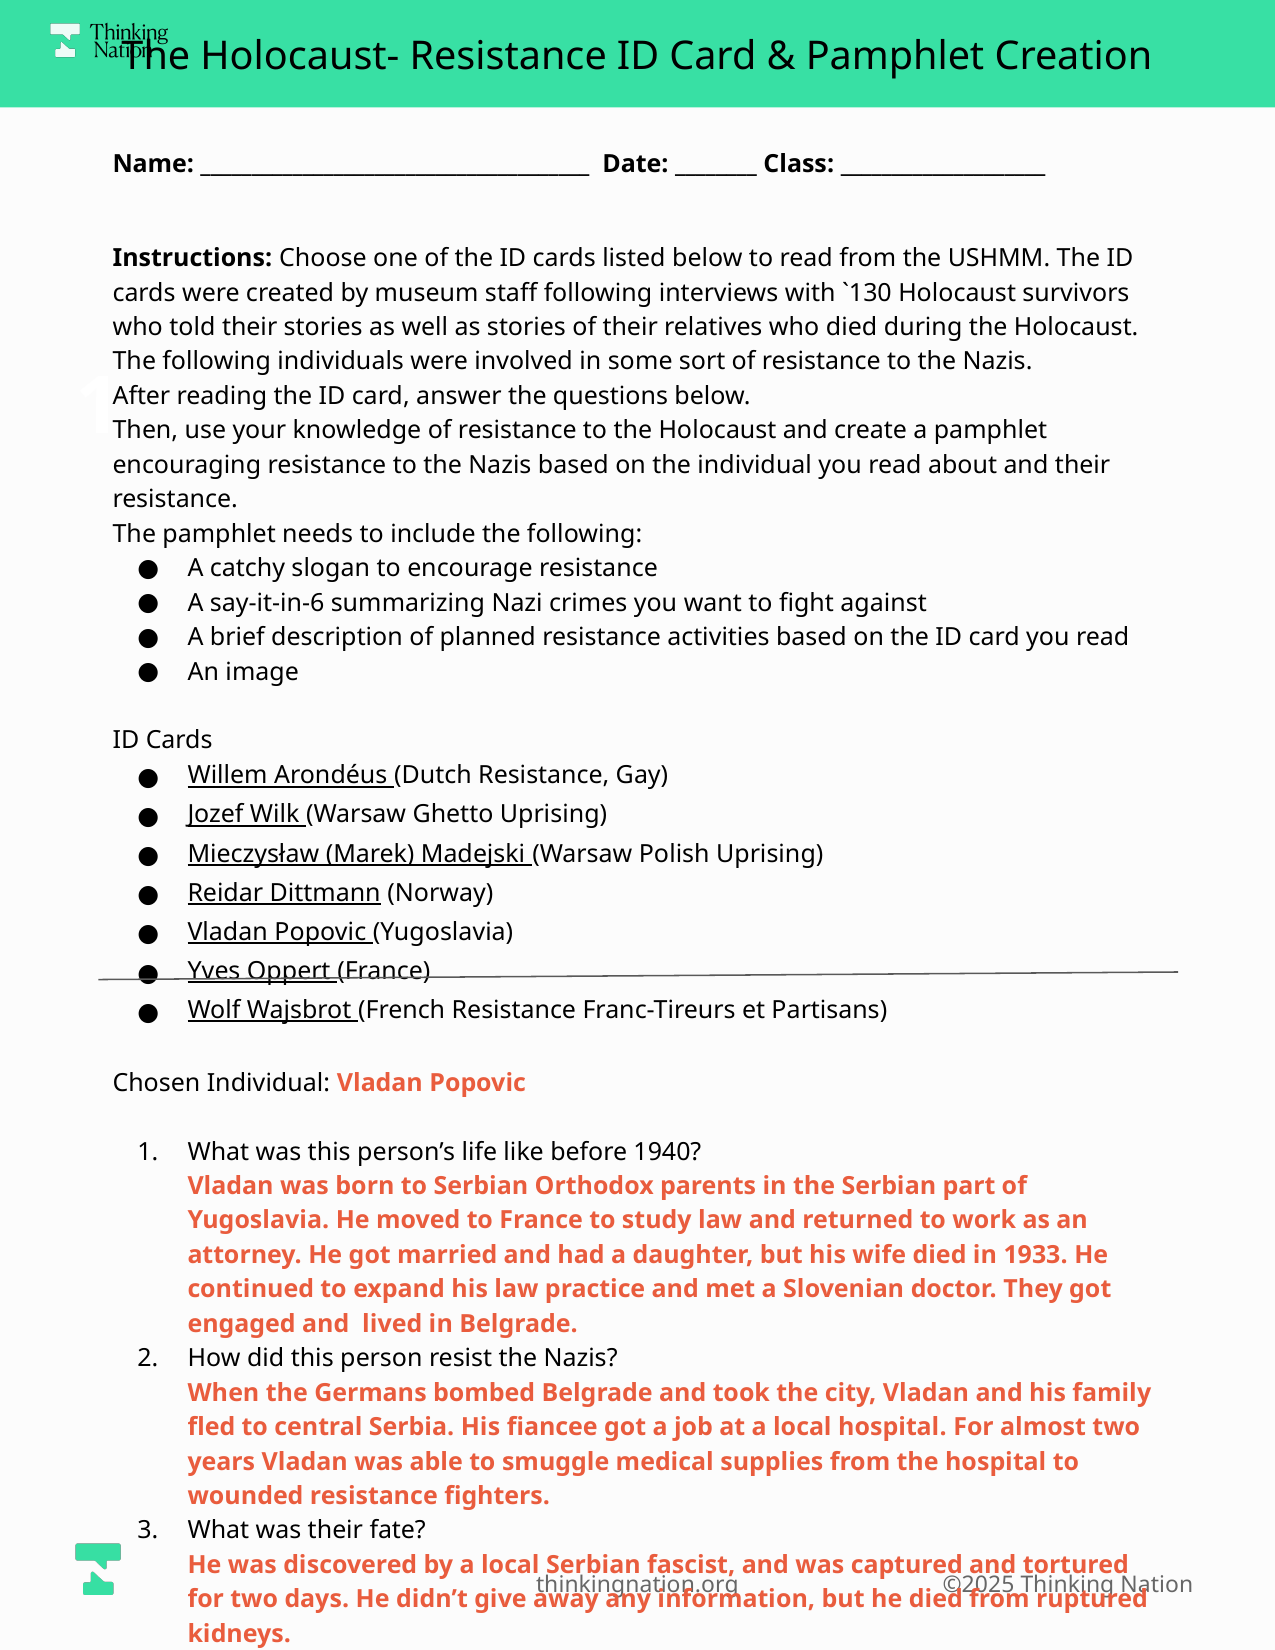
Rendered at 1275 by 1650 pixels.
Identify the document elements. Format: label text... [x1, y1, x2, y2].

text_box 1 [30, 315, 165, 450]
text_box Name: ______________________________________ Date: ________ Class: ____________________ Instructions: Choose one of the ID cards listed below to read from the USHMM. The ID cards were created by museum staff following interviews with `130 Holocaust survivors who told their stories as well as stories of their relatives who died during the Holocaust. The following individuals were involved in some sort of resistance to the Nazis. After reading the ID card, answer the questions below. Then, use your knowledge of resistance to the Holocaust and create a pamphlet encouraging resistance to the Nazis based on the individual you read about and their resistance. The pamphlet needs to include the following: A catchy slogan to encourage resistance A say-it-in-6 summarizing Nazi crimes you want to fight against A brief description of planned resistance activities based on the ID card you read An image ID Cards Willem Arondéus (Dutch Resistance, Gay) Jozef Wilk (Warsaw Ghetto Uprising) Mieczysław (Marek) Madejski (Warsaw Polish Uprising) Reidar Dittmann (Norway) Vladan Popovic (Yugoslavia) Yves Oppert (France) Wolf Wajsbrot (French Resistance Franc-Tireurs et Partisans) Chosen Individual: Vladan Popovic What was this person’s life like before 1940? Vladan was born to Serbian Orthodox parents in the Serbian part of Yugoslavia. He moved to France to study law and returned to work as an attorney. He got married and had a daughter, but his wife died in 1933. He continued to expand his law practice and met a Slovenian doctor. They got engaged and lived in Belgrade. How did this person resist the Nazis? When the Germans bombed Belgrade and took the city, Vladan and his family fled to central Serbia. His fiancee got a job at a local hospital. For almost two years Vladan was able to smuggle medical supplies from the hospital to wounded resistance fighters. What was their fate? He was discovered by a local Serbian fascist, and was captured and tortured for two days. He didn’t give away any information, but he died from ruptured kidneys. [97, 987, 1178, 1650]
text_box Name: ______________________________________ Date: ________ Class: ____________________ Instructions: Choose one of the ID cards listed below to read from the USHMM. The ID cards were created by museum staff following interviews with `130 Holocaust survivors who told their stories as well as stories of their relatives who died during the Holocaust. The following individuals were involved in some sort of resistance to the Nazis. After reading the ID card, answer the questions below. Then, use your knowledge of resistance to the Holocaust and create a pamphlet encouraging resistance to the Nazis based on the individual you read about and their resistance. The pamphlet needs to include the following: A catchy slogan to encourage resistance A say-it-in-6 summarizing Nazi crimes you want to fight against A brief description of planned resistance activities based on the ID card you read An image ID Cards Willem Arondéus (Dutch Resistance, Gay) Jozef Wilk (Warsaw Ghetto Uprising) Mieczysław (Marek) Madejski (Warsaw Polish Uprising) Reidar Dittmann (Norway) Vladan Popovic (Yugoslavia) Yves Oppert (France) Wolf Wajsbrot (French Resistance Franc-Tireurs et Partisans) Chosen Individual: Vladan Popovic What was this person’s life like before 1940? Vladan was born to Serbian Orthodox parents in the Serbian part of Yugoslavia. He moved to France to study law and returned to work as an attorney. He got married and had a daughter, but his wife died in 1933. He continued to expand his law practice and met a Slovenian doctor. They got engaged and lived in Belgrade. How did this person resist the Nazis? When the Germans bombed Belgrade and took the city, Vladan and his family fled to central Serbia. His fiancee got a job at a local hospital. For almost two years Vladan was able to smuggle medical supplies from the hospital to wounded resistance fighters. What was their fate? He was discovered by a local Serbian fascist, and was captured and tortured for two days. He didn’t give away any information, but he died from ruptured kidneys. [97, 132, 1178, 971]
text_box The Holocaust- Resistance ID Card & Pamphlet Creation [0, 0, 1275, 108]
text_box ©2025 Thinking Nation [1178, 1553, 1210, 1605]
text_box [98, 971, 1179, 980]
picture [62, 1533, 134, 1605]
picture [36, 12, 172, 69]
